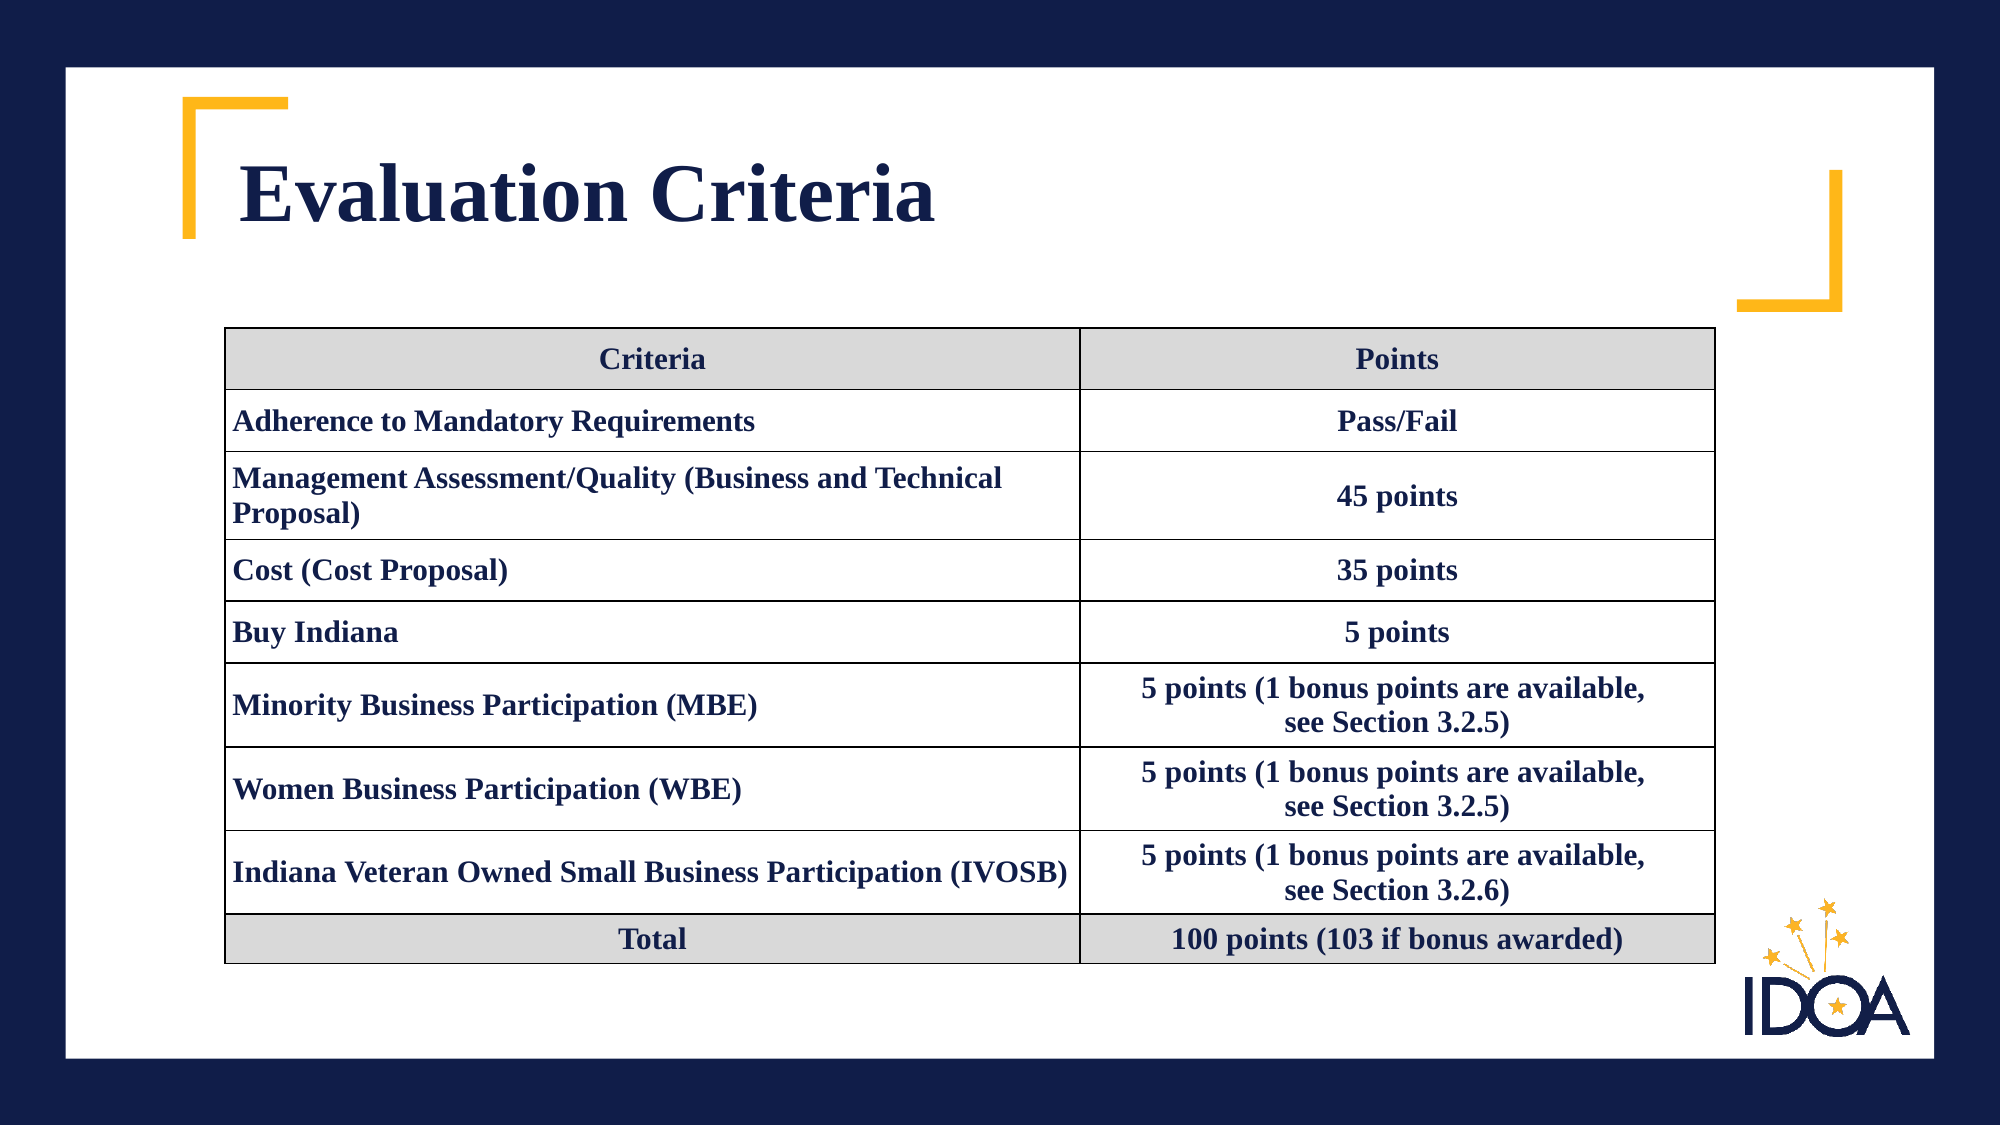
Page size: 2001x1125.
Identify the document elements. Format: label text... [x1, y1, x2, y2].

table_cell 100 points (103 if bonus awarded) [1081, 915, 1714, 963]
title Evaluation Criteria [225, 142, 1800, 279]
table_cell 5 points (1 bonus points are available, see Section 3.2.5) [1081, 664, 1714, 746]
table_cell 5 points [1081, 602, 1714, 662]
table_cell 35 points [1081, 540, 1714, 600]
table_cell Adherence to Mandatory Requirements [226, 390, 1079, 451]
table_cell 5 points (1 bonus points are available, see Section 3.2.6) [1081, 831, 1714, 913]
table_cell Total [226, 915, 1079, 963]
picture [1702, 857, 1959, 1114]
table_cell Pass/Fail [1081, 390, 1714, 451]
table_cell Women Business Participation (WBE) [226, 748, 1079, 830]
table_header Points [1081, 329, 1714, 389]
table_cell 45 points [1081, 452, 1714, 539]
table_cell Buy Indiana [226, 602, 1079, 662]
table_cell Indiana Veteran Owned Small Business Participation (IVOSB) [226, 831, 1079, 913]
table_cell Minority Business Participation (MBE) [226, 664, 1079, 746]
table_cell Management Assessment/Quality (Business and Technical Proposal) [226, 452, 1079, 539]
table_cell Cost (Cost Proposal) [226, 540, 1079, 600]
table_header Criteria [226, 329, 1079, 389]
table_cell 5 points (1 bonus points are available, see Section 3.2.5) [1081, 748, 1714, 830]
